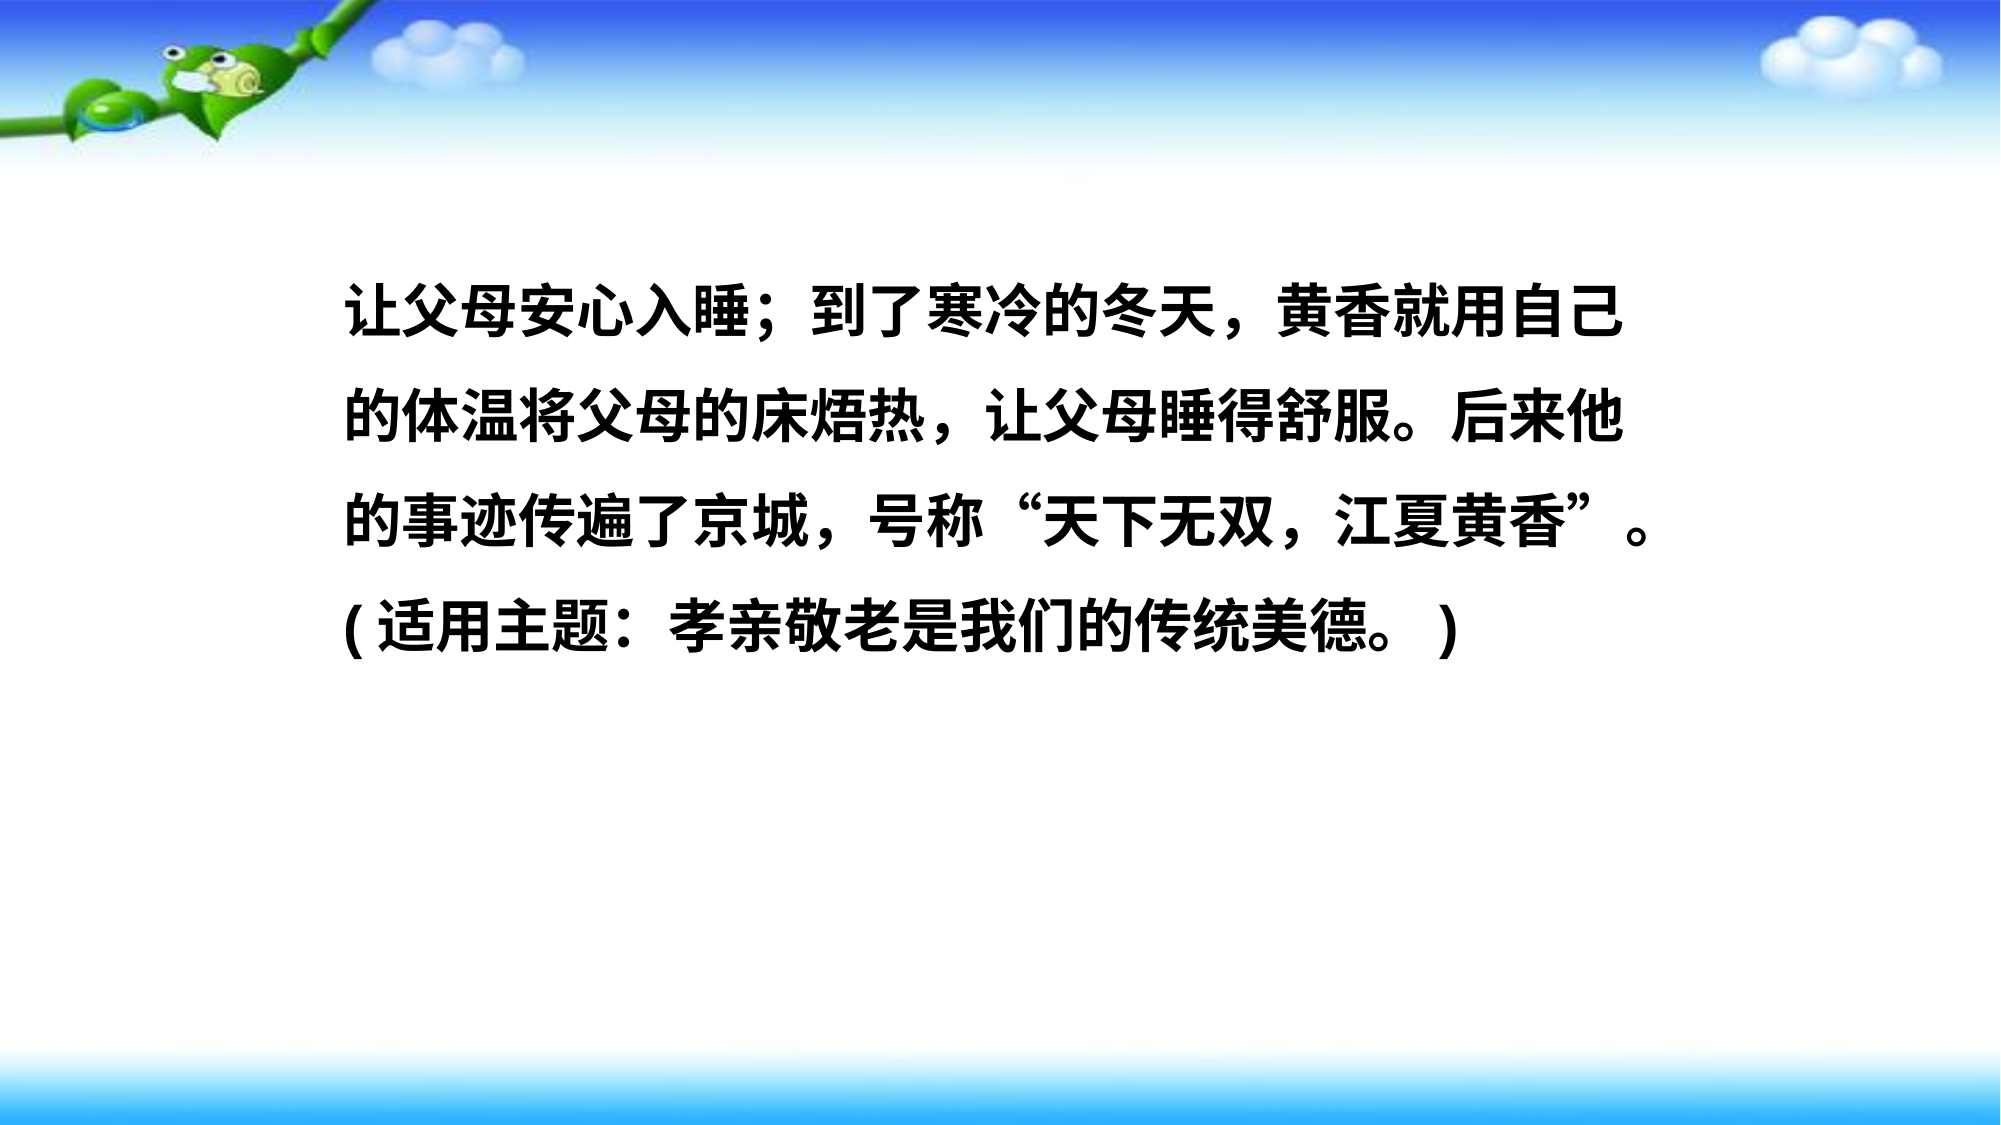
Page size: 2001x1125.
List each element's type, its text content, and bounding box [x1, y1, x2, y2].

text_box 让父母安心入睡；到了寒冷的冬天，黄香就用自己的体温将父母的床焐热，让父母睡得舒服。后来他的事迹传遍了京城，号称“天下无双，江夏黄香”。(适用主题：孝亲敬老是我们的传统美德。) [328, 231, 1670, 667]
picture [0, 0, 2001, 1125]
